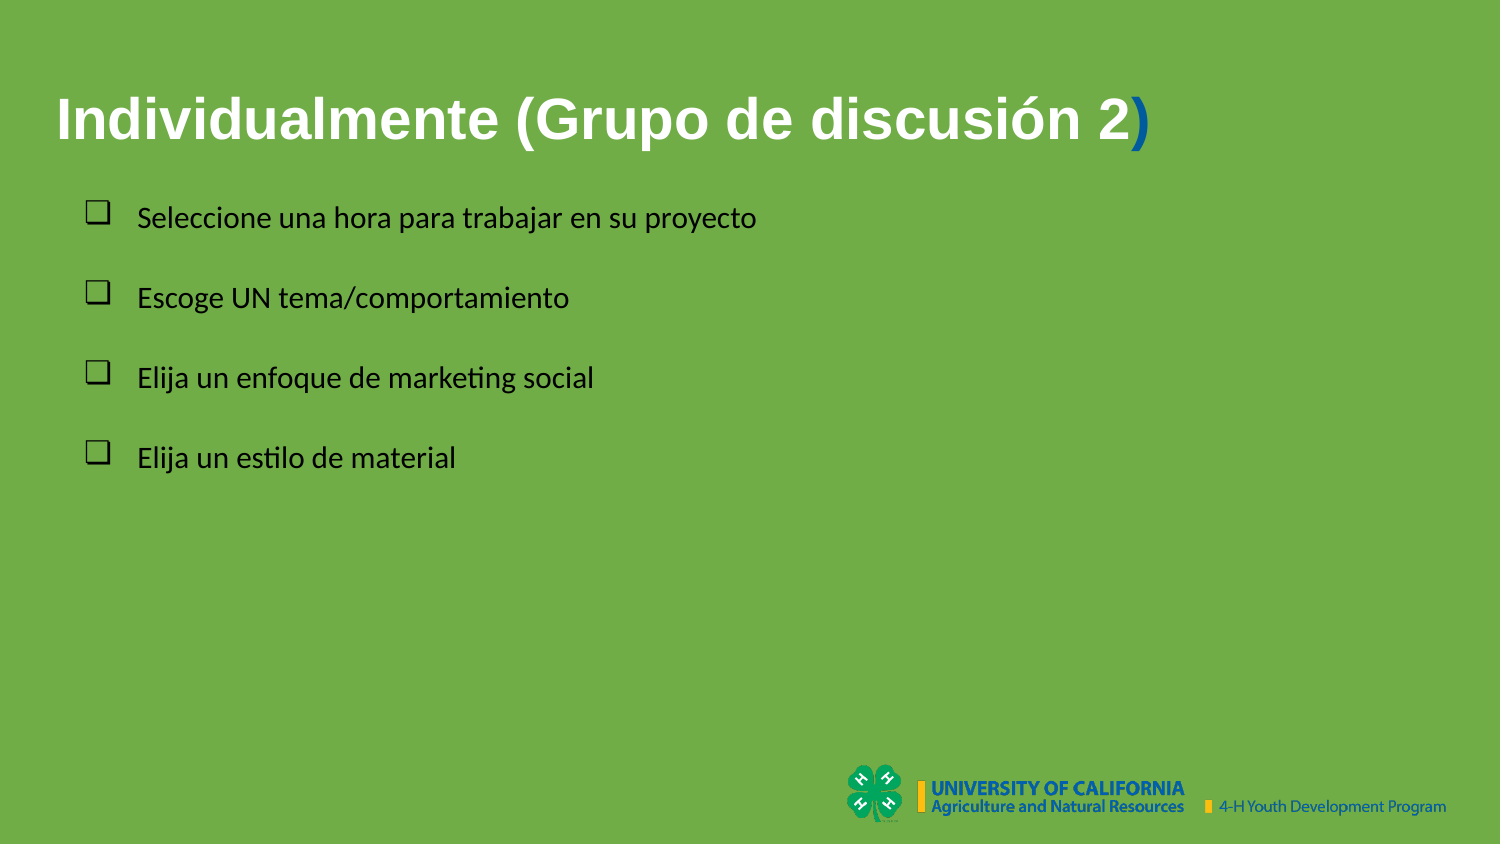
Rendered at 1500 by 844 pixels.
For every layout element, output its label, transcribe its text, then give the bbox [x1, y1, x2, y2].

picture [844, 760, 1451, 825]
list Seleccione una hora para trabajar en su proyecto Escoge UN tema/comportamiento Elija un enfoque de marketing social Elija un estilo de material [51, 189, 1449, 750]
title Individualmente (Grupo de discusión 2) [45, 74, 1443, 168]
